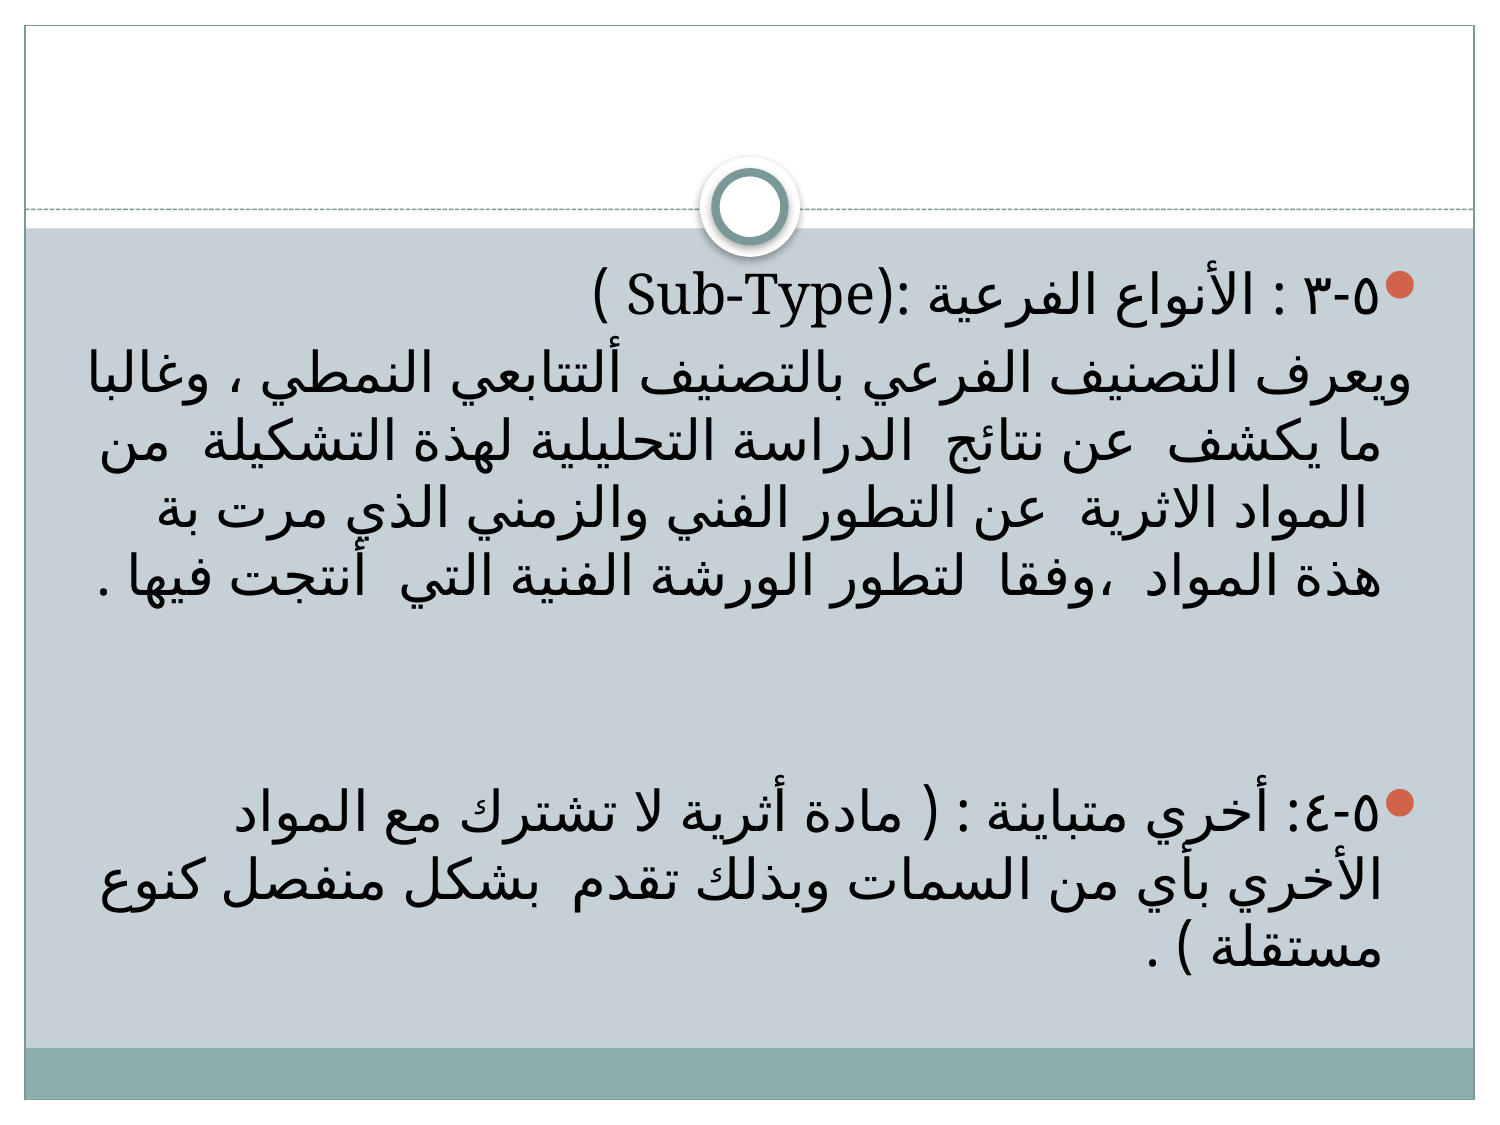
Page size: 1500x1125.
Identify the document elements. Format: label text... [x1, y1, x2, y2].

list ٥-٣ : الأنواع الفرعية :(Sub-Type ) ويعرف التصنيف الفرعي بالتصنيف ألتتابعي النمطي ، وغالبا ما يكشف عن نتائج الدراسة التحليلية لهذة التشكيلة من المواد الاثرية عن التطور الفني والزمني الذي مرت بة هذة المواد ،وفقا لتطور الورشة الفنية التي أنتجت فيها . ٥-٤: أخري متباينة : ( مادة أثرية لا تشترك مع المواد الأخري بأي من السمات وبذلك تقدم بشكل منفصل كنوع مستقلة ) . [49, 250, 1445, 1001]
